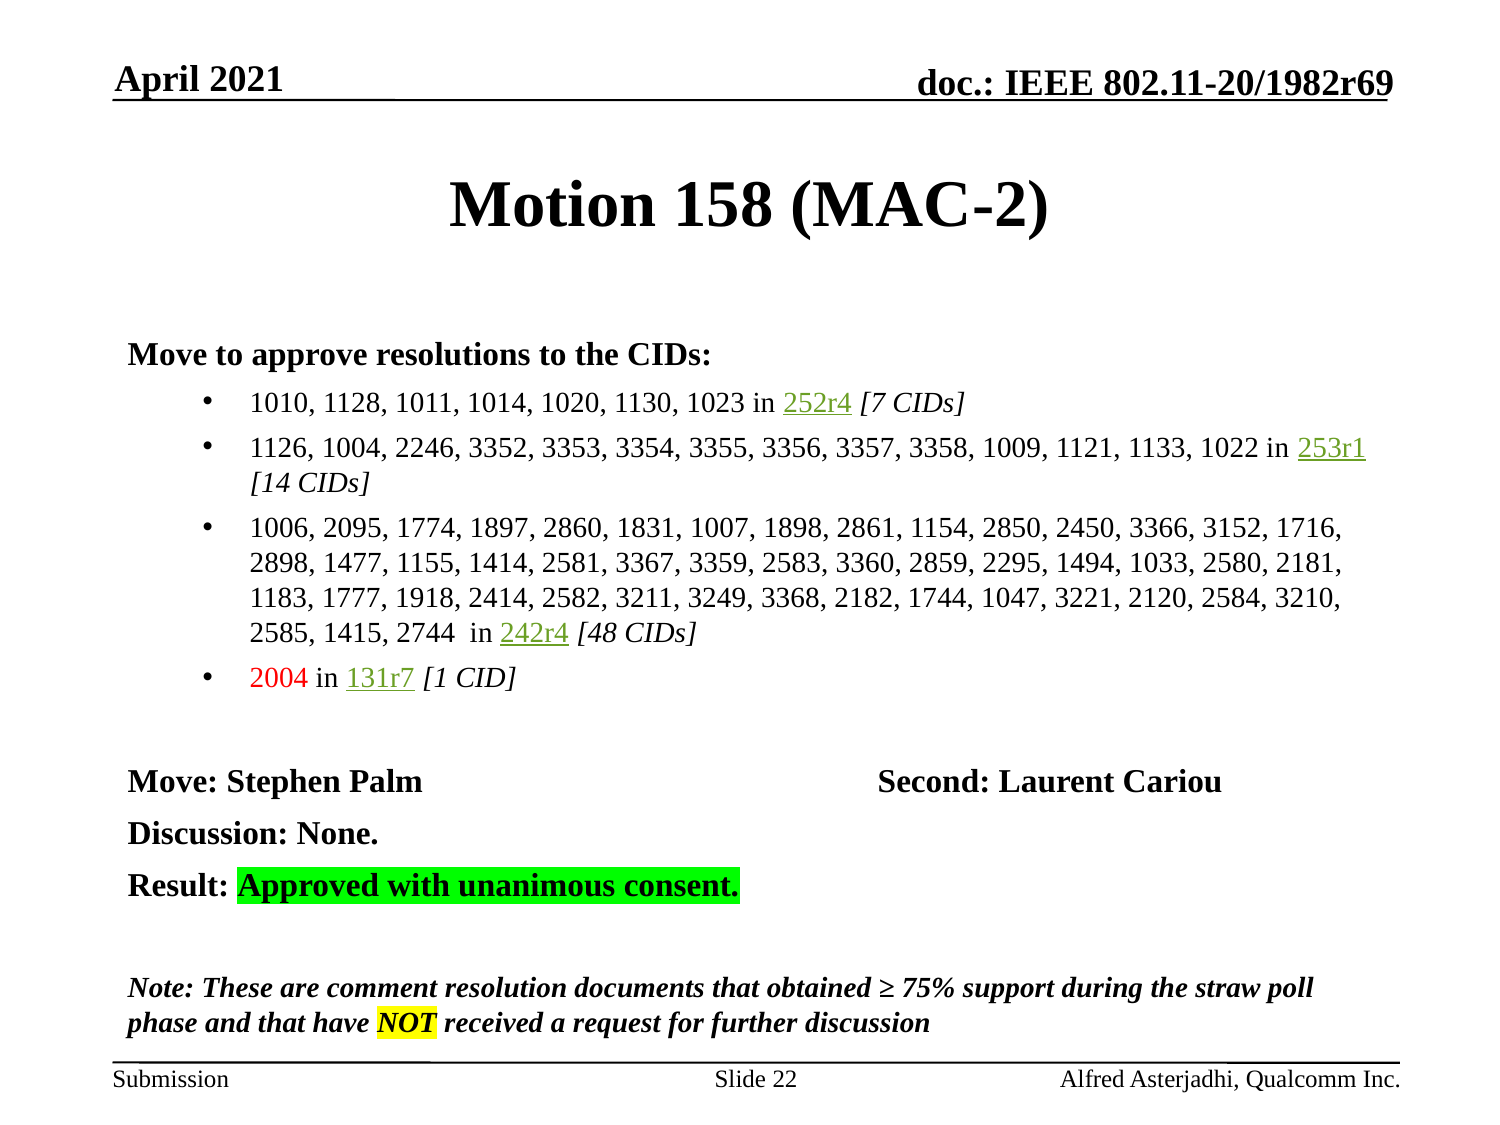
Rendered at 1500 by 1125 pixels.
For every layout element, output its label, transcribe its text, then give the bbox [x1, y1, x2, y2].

slide_number Slide 22 [712, 1061, 800, 1123]
footer Alfred Asterjadhi, Qualcomm Inc. [878, 1061, 1402, 1093]
list Move to approve resolutions to the CIDs: 1010, 1128, 1011, 1014, 1020, 1130, 1023 in 252r4 [7 CIDs] 1126, 1004, 2246, 3352, 3353, 3354, 3355, 3356, 3357, 3358, 1009, 1121, 1133, 1022 in 253r1 [14 CIDs] 1006, 2095, 1774, 1897, 2860, 1831, 1007, 1898, 2861, 1154, 2850, 2450, 3366, 3152, 1716, 2898, 1477, 1155, 1414, 2581, 3367, 3359, 2583, 3360, 2859, 2295, 1494, 1033, 2580, 2181, 1183, 1777, 1918, 2414, 2582, 3211, 3249, 3368, 2182, 1744, 1047, 3221, 2120, 2584, 3210, 2585, 1415, 2744 in 242r4 [48 CIDs] 2004 in 131r7 [1 CID] Move: Stephen Palm Second: Laurent Cariou Discussion: None. Result: Approved with unanimous consent. Note: These are comment resolution documents that obtained ≥ 75% support during the straw poll phase and that have NOT received a request for further discussion [112, 324, 1388, 1063]
title Motion 158 (MAC-2) [112, 112, 1388, 288]
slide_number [114, 54, 423, 100]
